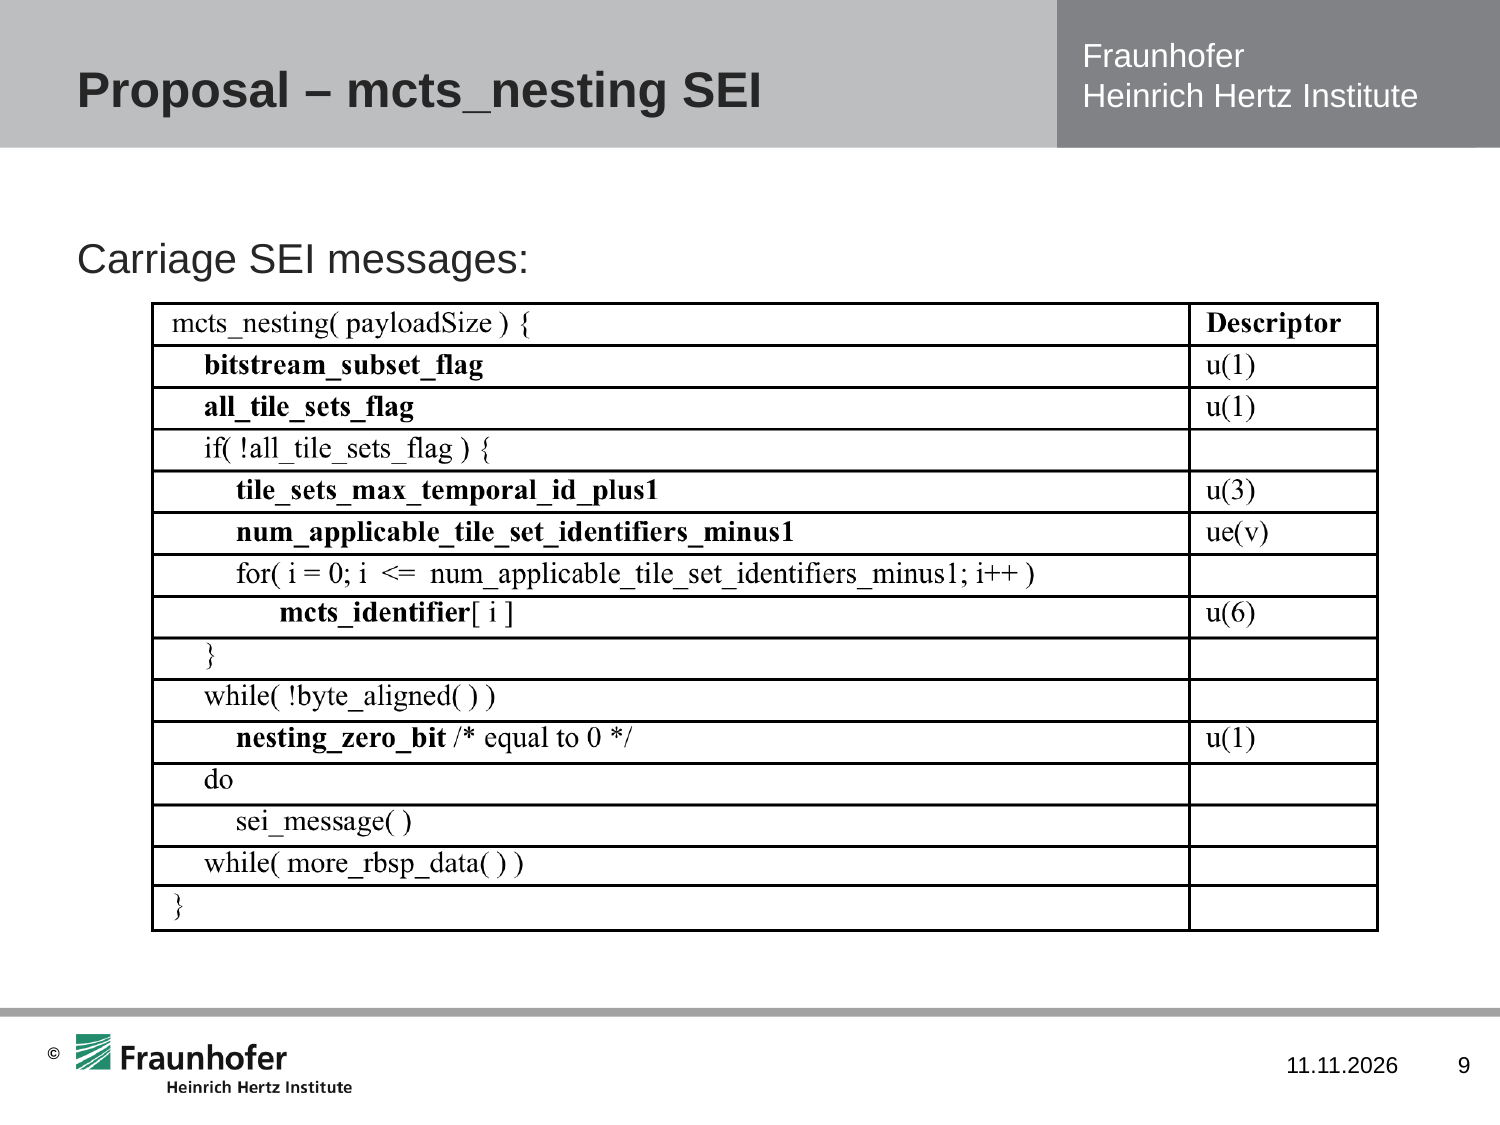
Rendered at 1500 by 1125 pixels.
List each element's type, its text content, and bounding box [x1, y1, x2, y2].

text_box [76, 302, 1454, 988]
picture [76, 1034, 352, 1093]
list Carriage SEI messages: [76, 231, 1471, 973]
title Proposal – mcts_nesting SEI [76, 58, 1022, 118]
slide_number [1019, 1034, 1394, 1094]
slide_number 9 [1394, 1034, 1471, 1094]
